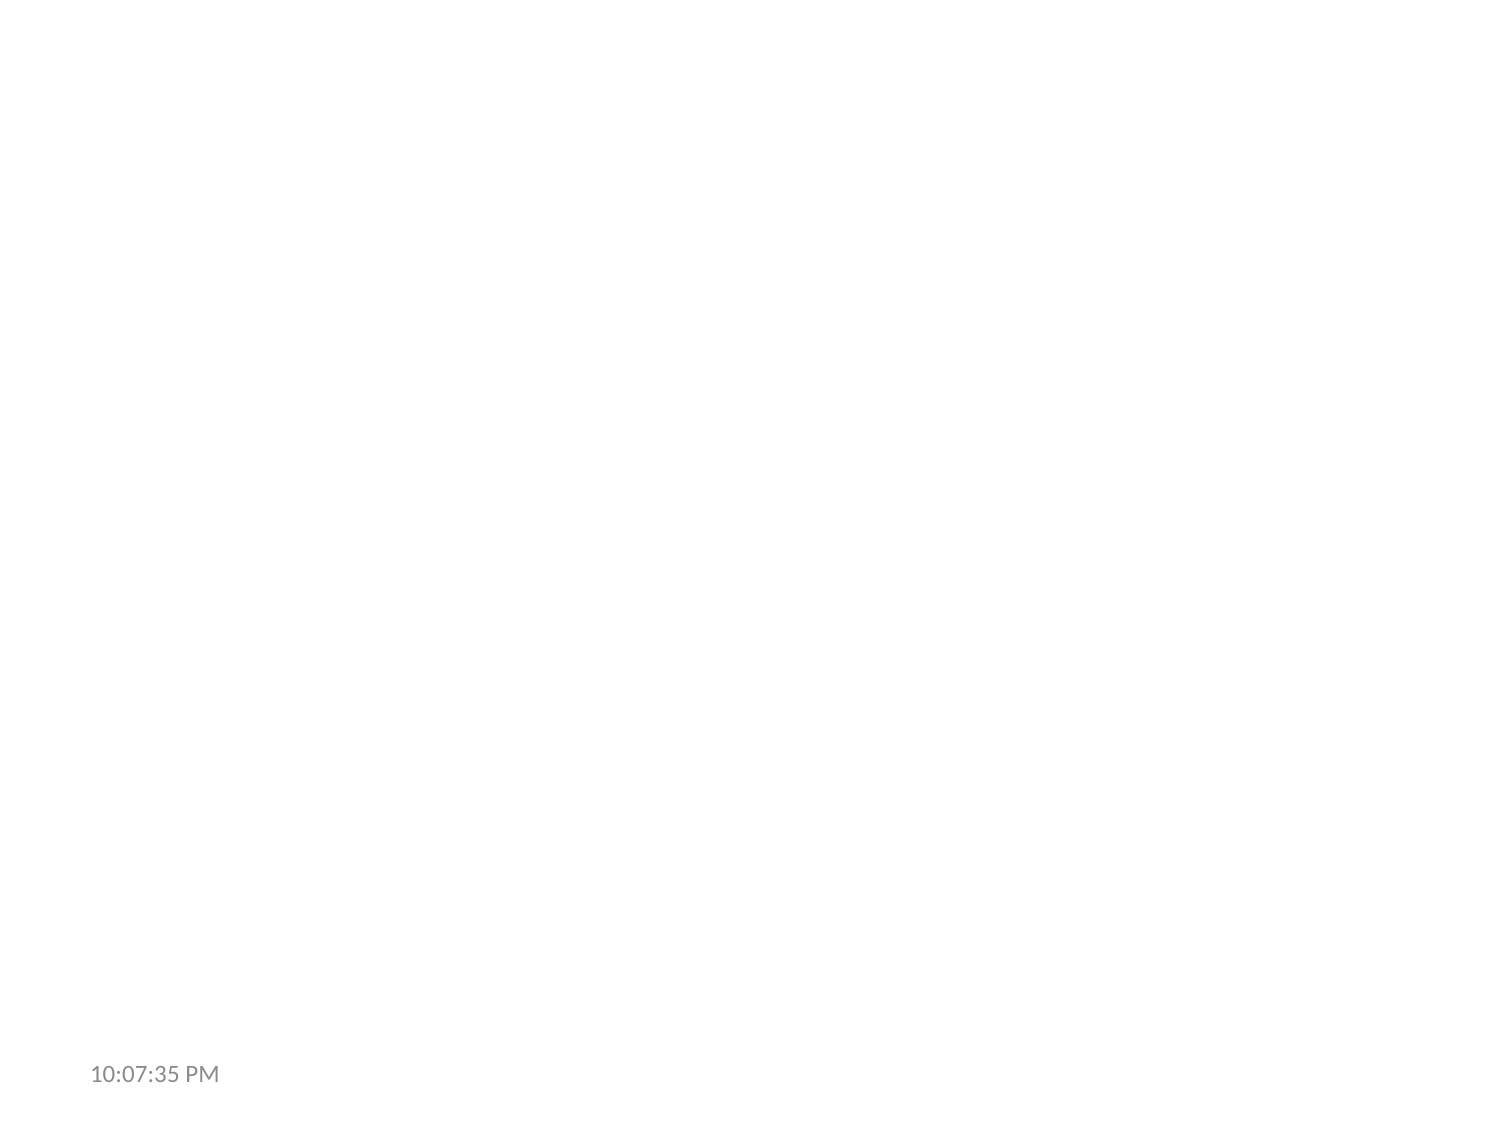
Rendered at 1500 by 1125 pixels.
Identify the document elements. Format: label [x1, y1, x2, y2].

slide_number [75, 1042, 425, 1103]
